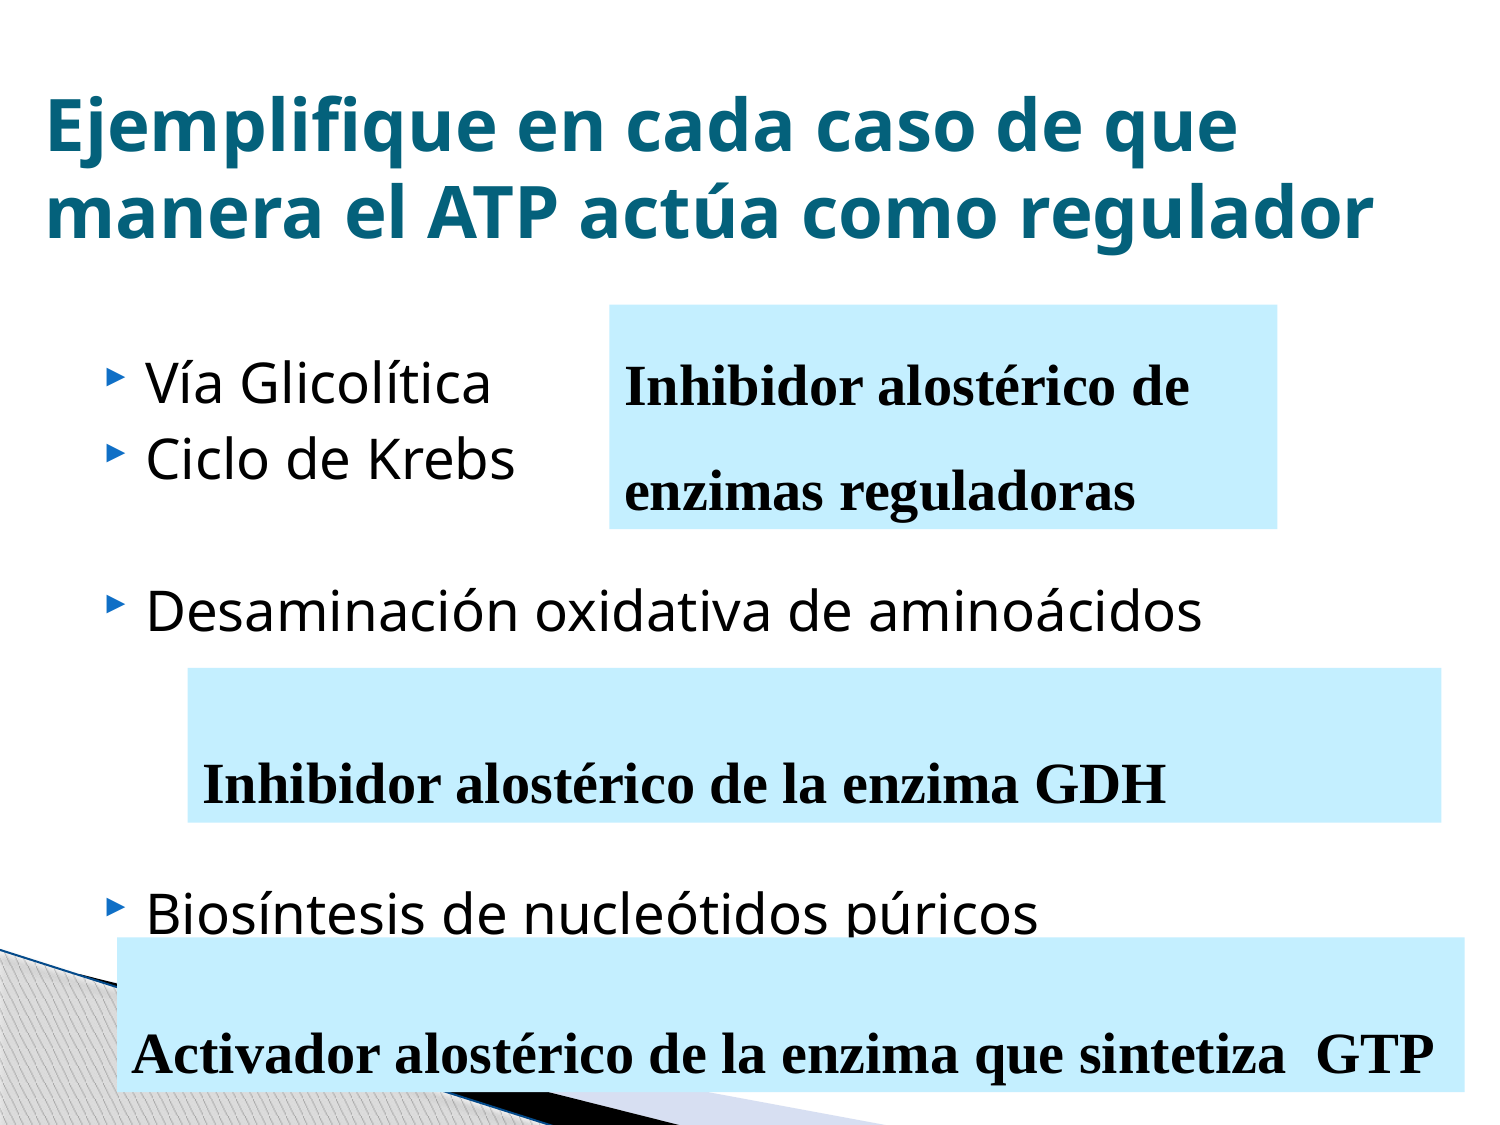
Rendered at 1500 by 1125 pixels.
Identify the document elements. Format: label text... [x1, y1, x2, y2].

title Ejemplifique en cada caso de que manera el ATP actúa como regulador [29, 42, 1454, 290]
text_box Activador alostérico de la enzima que sintetiza GTP [117, 937, 1465, 1093]
text_box Inhibidor alostérico de enzimas reguladoras [609, 304, 1278, 530]
text_box Inhibidor alostérico de la enzima GDH [187, 667, 1442, 823]
list Vía Glicolítica Ciclo de Krebs Desaminación oxidativa de aminoácidos Biosíntesis de nucleótidos púricos [70, 339, 1421, 1044]
